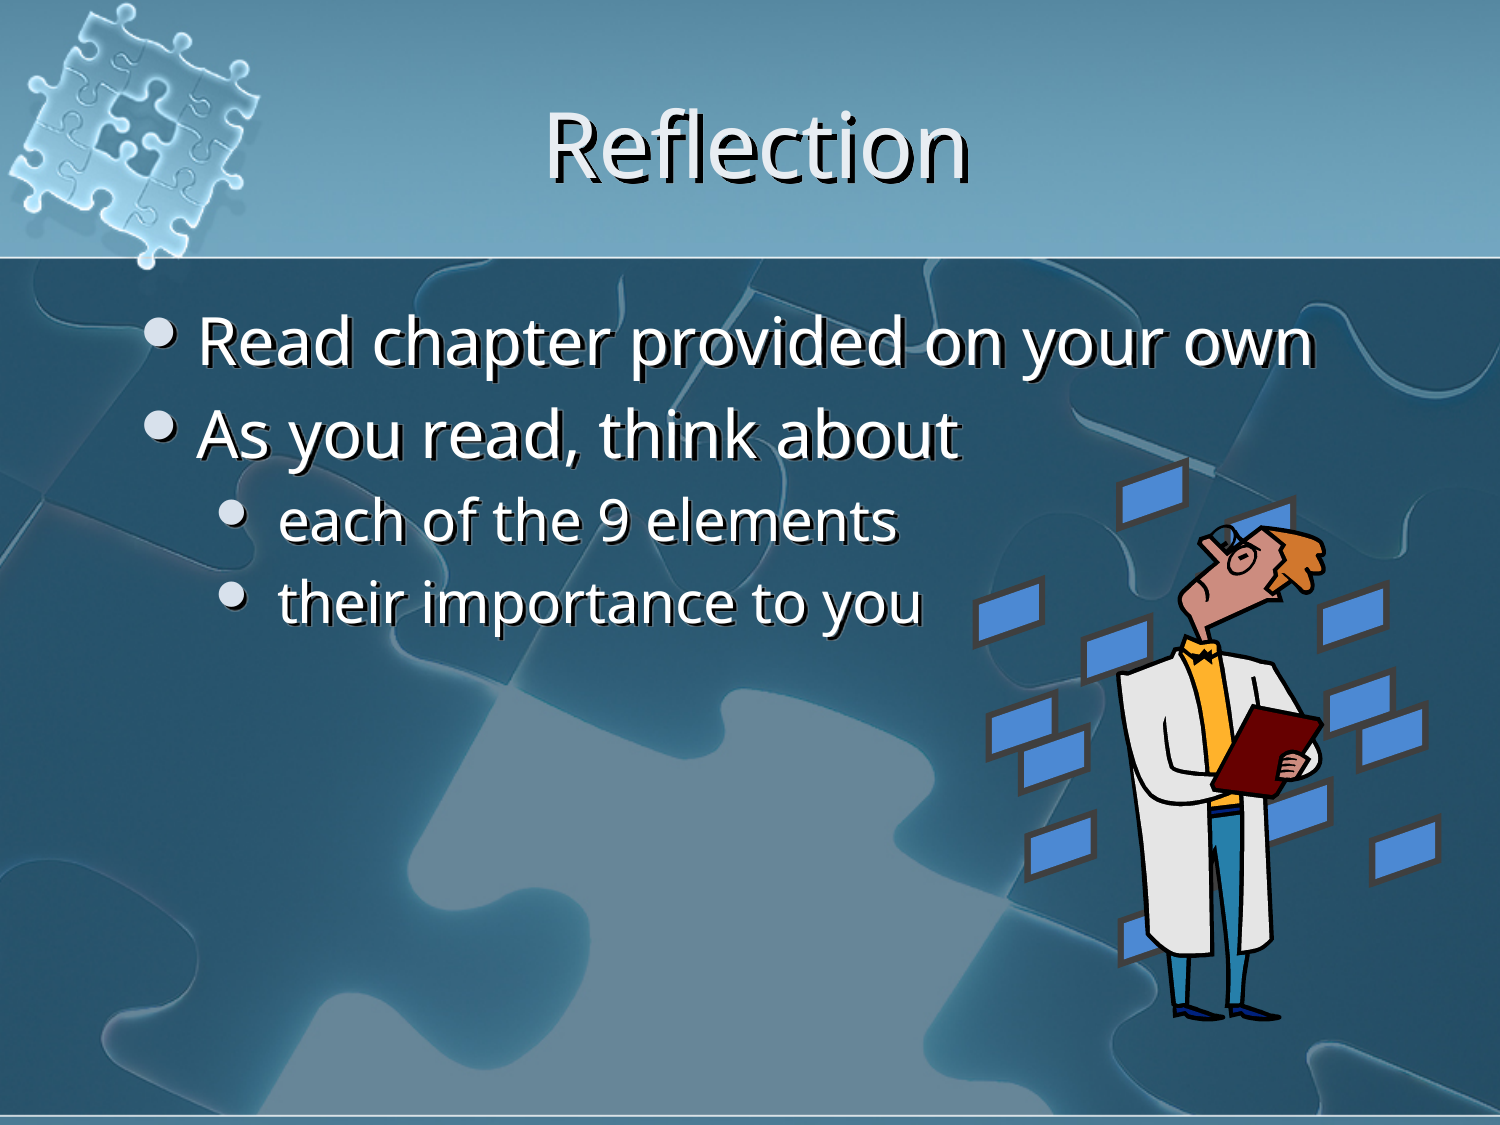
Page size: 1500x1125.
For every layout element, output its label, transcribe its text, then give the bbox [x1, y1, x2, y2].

picture [0, 0, 1500, 1125]
title Reflection [124, 54, 1388, 230]
list Read chapter provided on your own As you read, think about each of the 9 elements their importance to you [124, 290, 1388, 1071]
